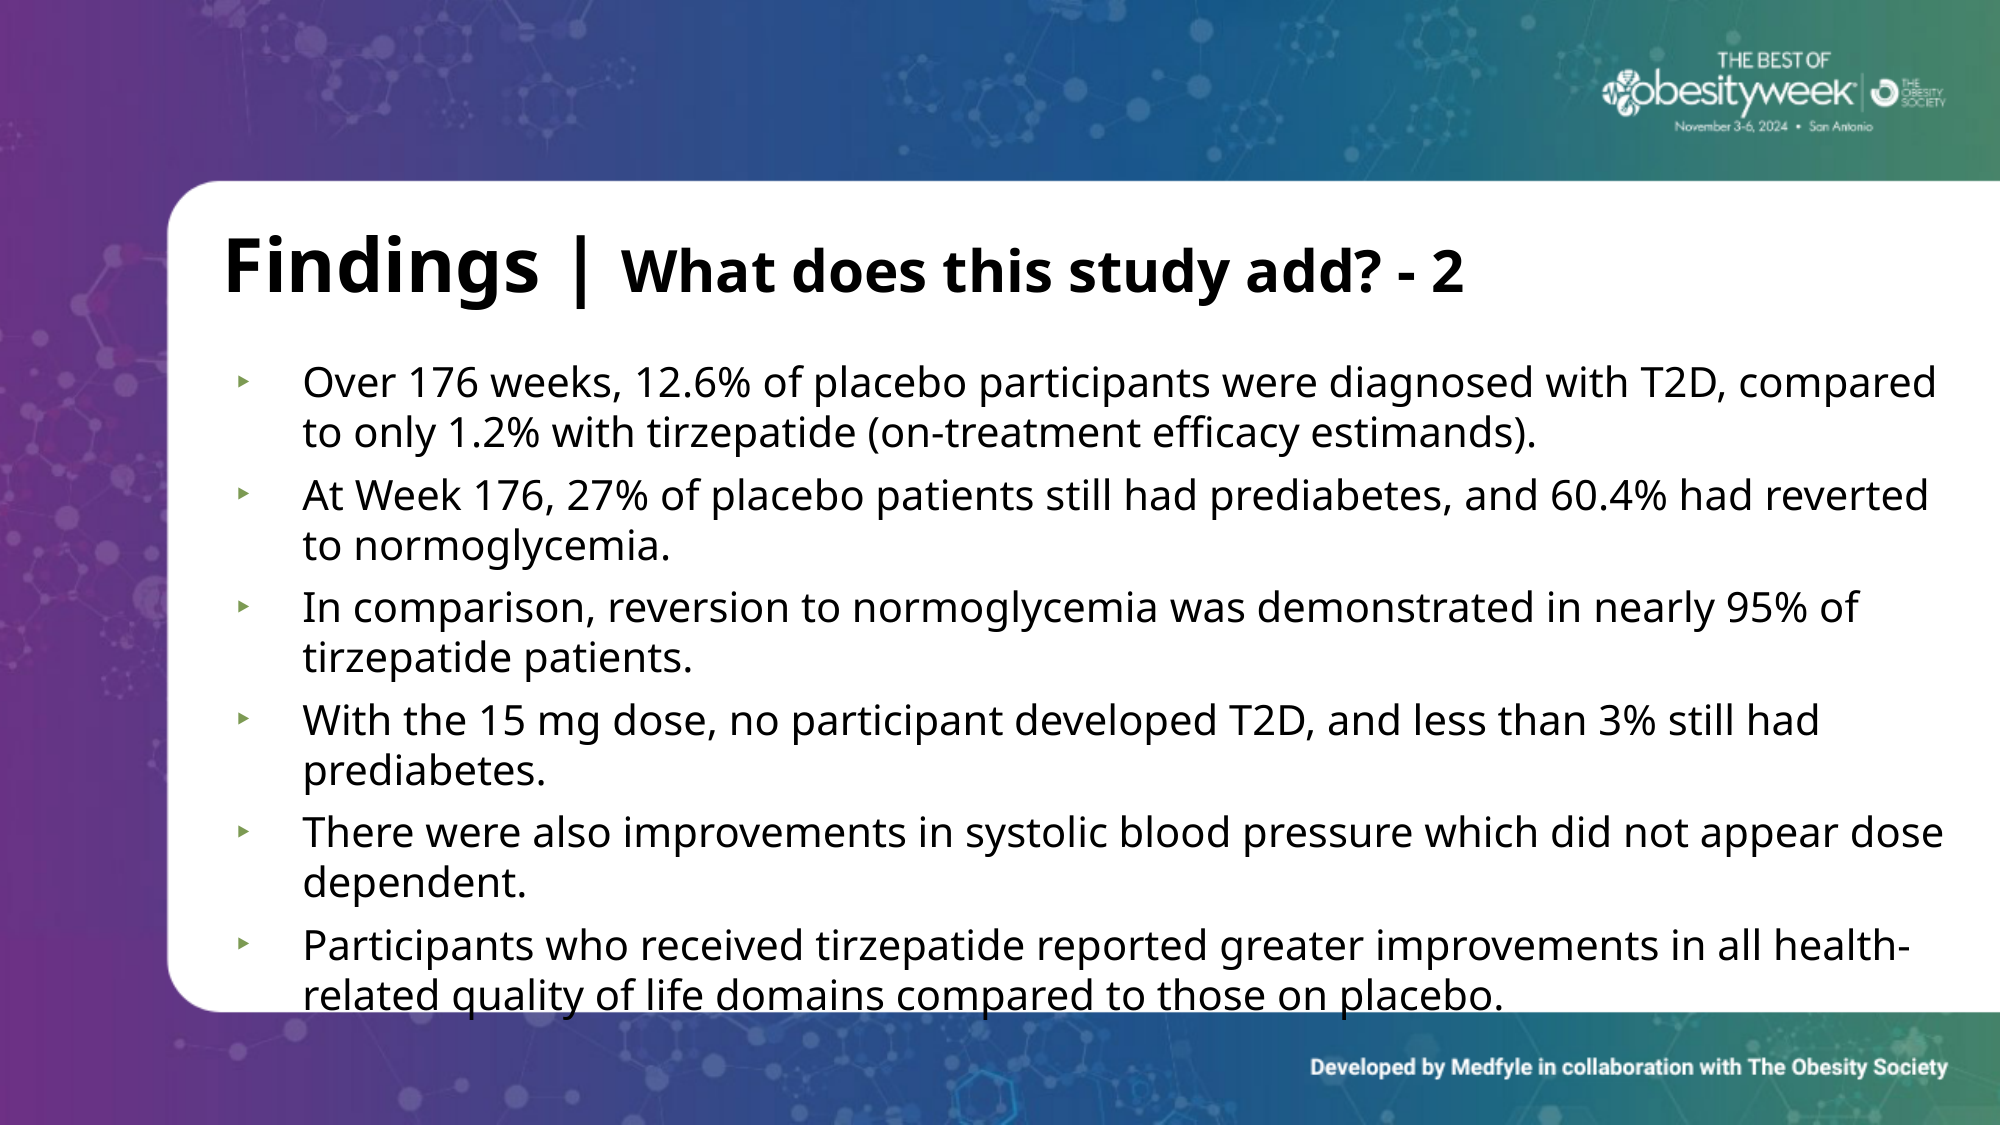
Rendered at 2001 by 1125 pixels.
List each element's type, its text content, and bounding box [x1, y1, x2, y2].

title Findings | What does this study add? - 2 [207, 211, 1918, 326]
list Over 176 weeks, 12.6% of placebo participants were diagnosed with T2D, compared to only 1.2% with tirzepatide (on-treatment efficacy estimands). At Week 176, 27% of placebo patients still had prediabetes, and 60.4% had reverted to normoglycemia. In comparison, reversion to normoglycemia was demonstrated in nearly 95% of tirzepatide patients. With the 15 mg dose, no participant developed T2D, and less than 3% still had prediabetes. There were also improvements in systolic blood pressure which did not appear dose dependent. Participants who received tirzepatide reported greater improvements in all health-related quality of life domains compared to those on placebo. [212, 348, 1965, 1060]
picture [0, 0, 2000, 1125]
